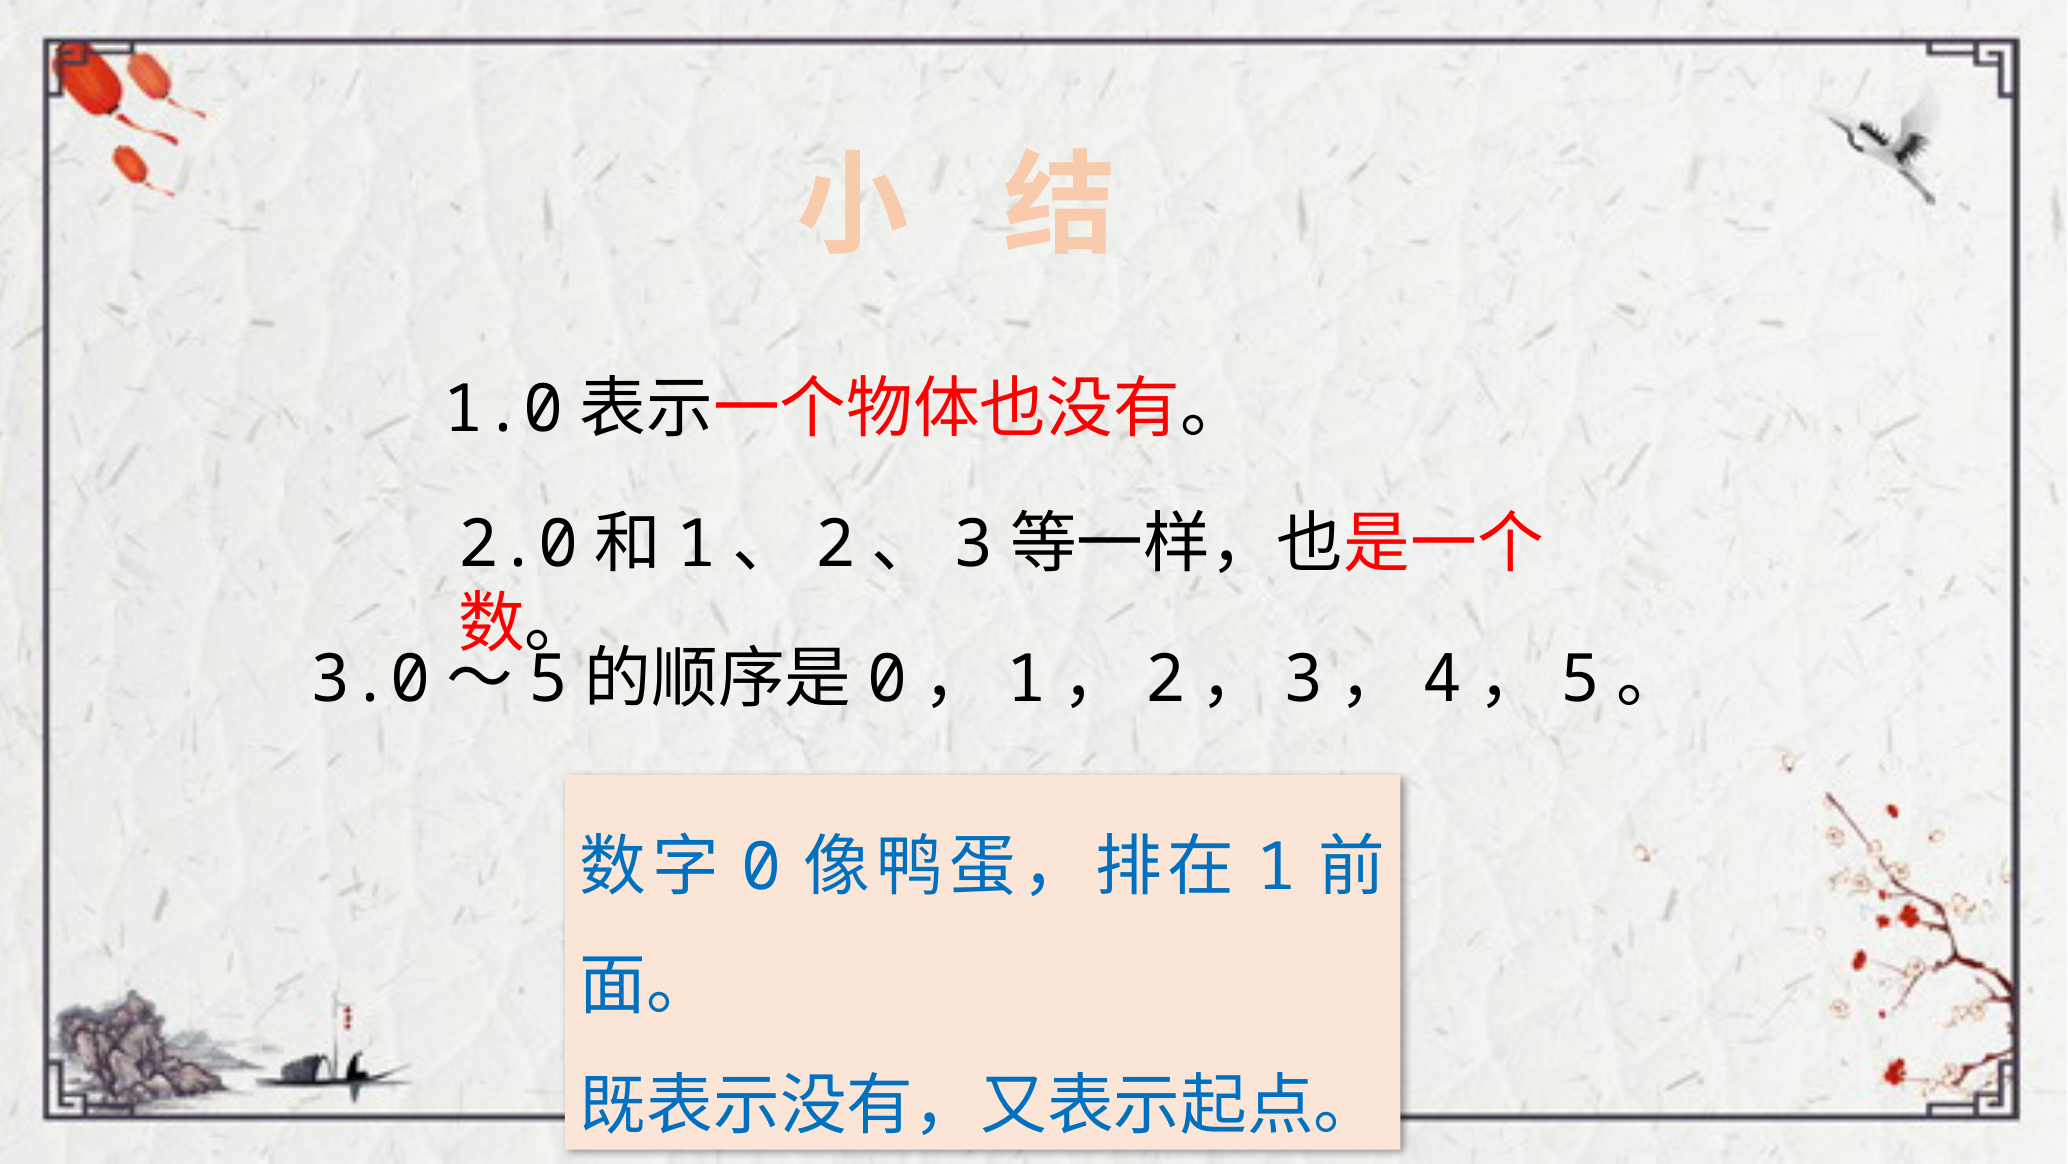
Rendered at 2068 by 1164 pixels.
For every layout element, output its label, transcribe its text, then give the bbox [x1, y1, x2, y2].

text_box 1.0表示一个物体也没有。 [428, 357, 1263, 453]
picture [0, 0, 2068, 1164]
text_box 小 结 [781, 124, 1131, 275]
text_box 3.0～5的顺序是0，1，2，3，4，5。 [295, 627, 1699, 723]
text_box 数字0像鸭蛋，排在1前面。 既表示没有，又表示起点。 [564, 774, 1401, 1150]
text_box 2.0和1、2、3等一样，也是一个数。 [443, 492, 1575, 627]
